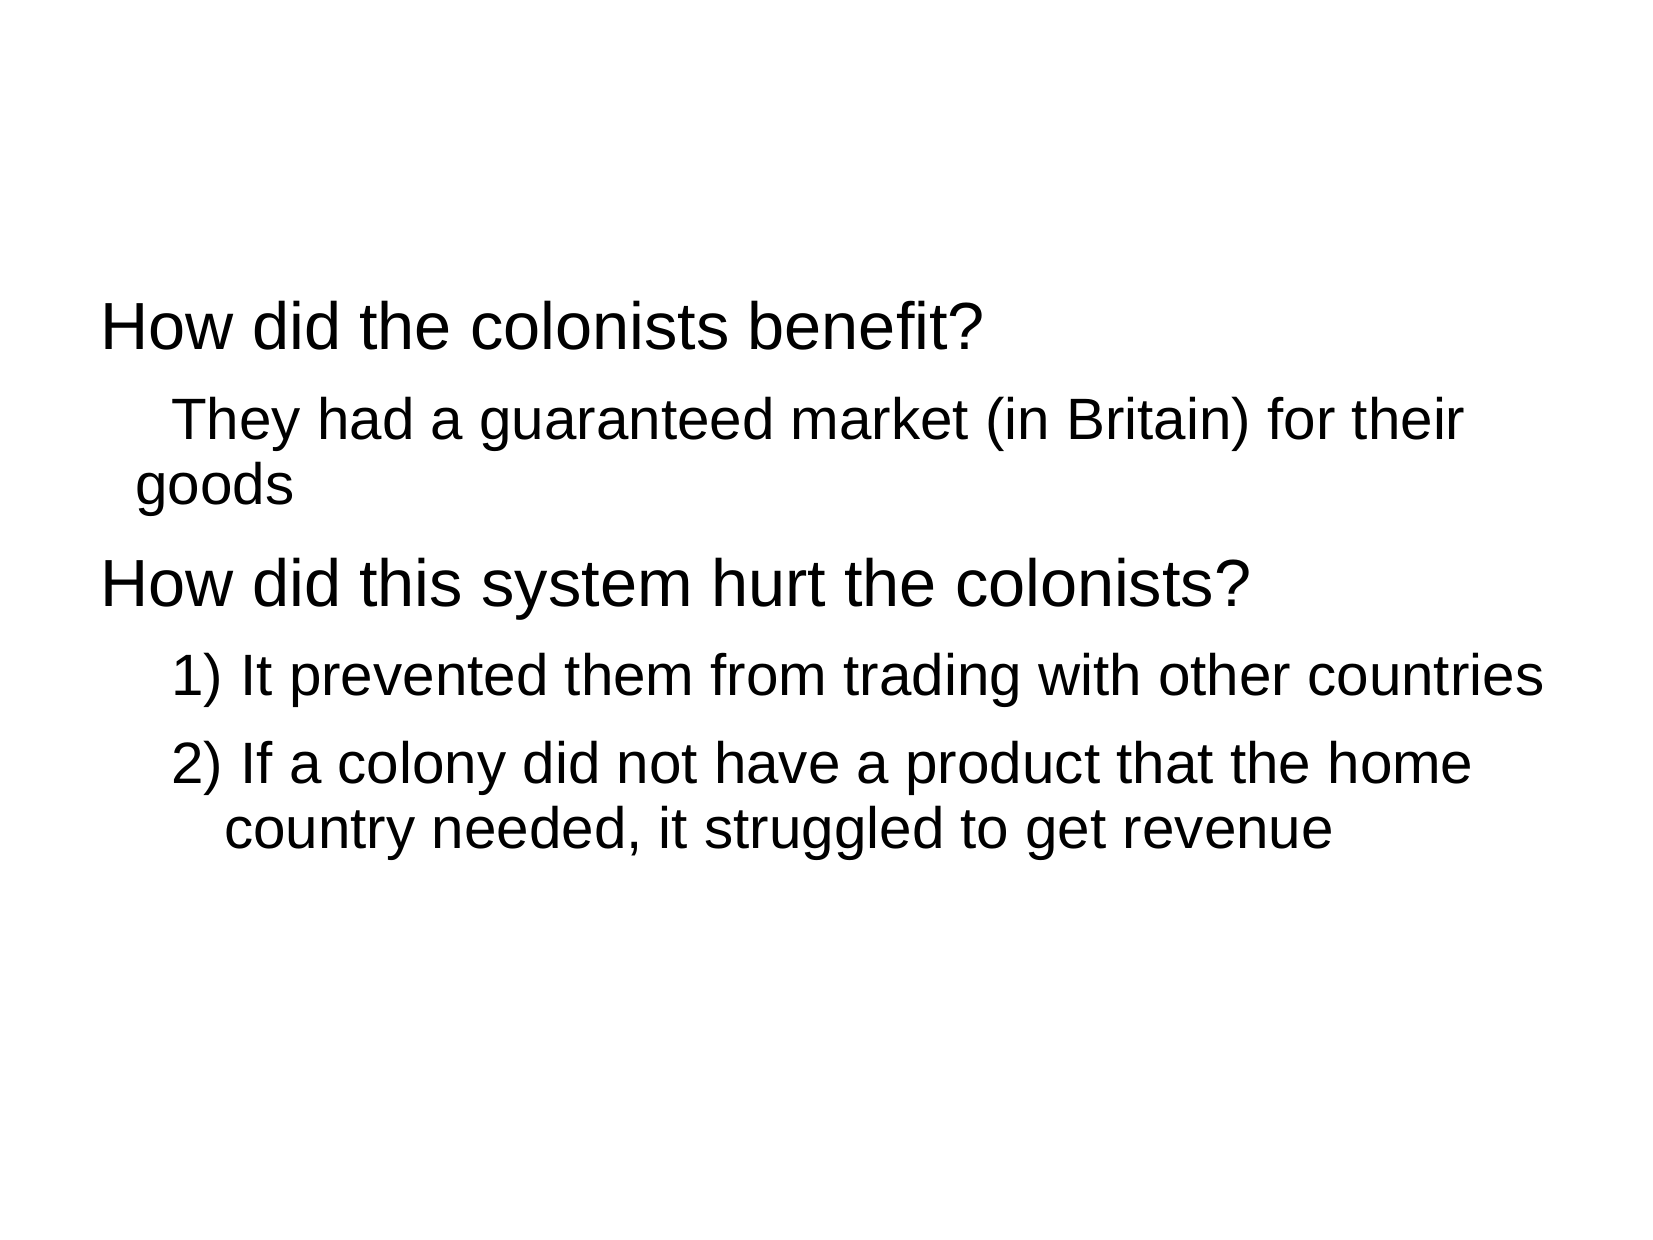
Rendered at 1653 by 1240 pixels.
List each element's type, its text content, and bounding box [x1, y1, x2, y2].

list How did the colonists benefit? They had a guaranteed market (in Britain) for their goods How did this system hurt the colonists? It prevented them from trading with other countries If a colony did not have a product that the home country needed, it struggled to get revenue [82, 289, 1572, 1110]
